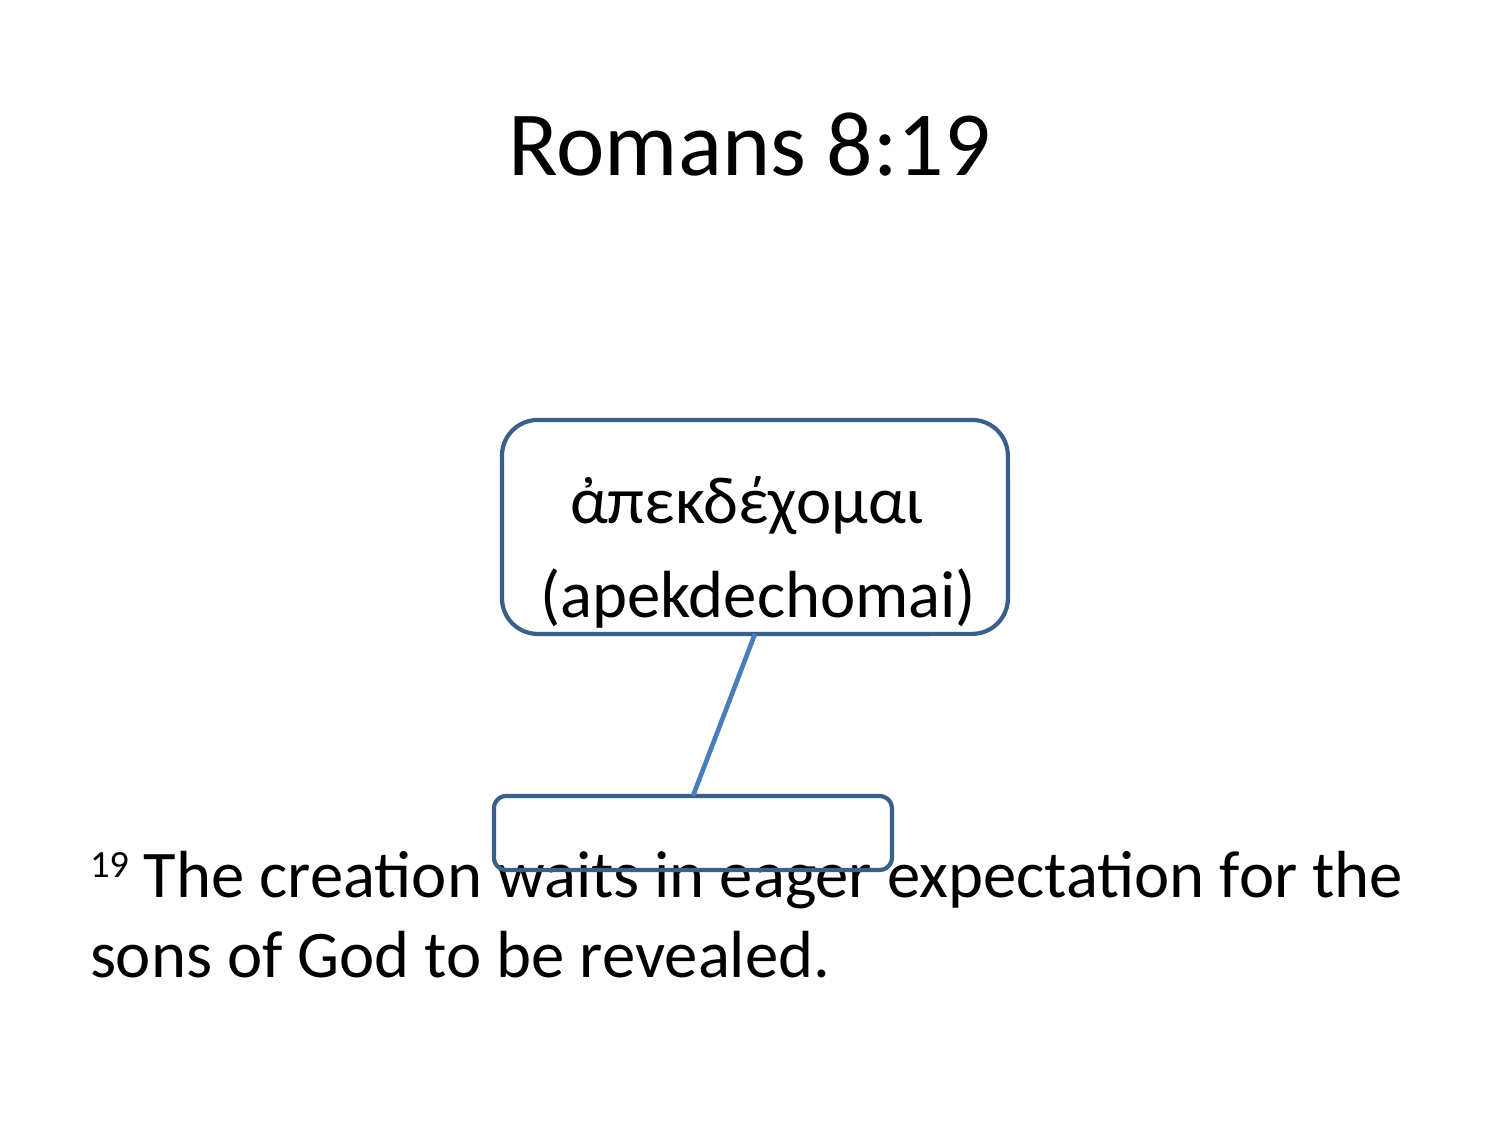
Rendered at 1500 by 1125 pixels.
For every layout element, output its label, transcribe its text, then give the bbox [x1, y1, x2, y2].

list ἀπεκδέχομαι (apekdechomai) 19 The creation waits in eager expectation for the sons of God to be revealed. [75, 262, 1425, 1005]
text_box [692, 633, 756, 797]
title Romans 8:19 [75, 45, 1425, 233]
text_box [491, 793, 895, 873]
text_box [499, 417, 1011, 637]
